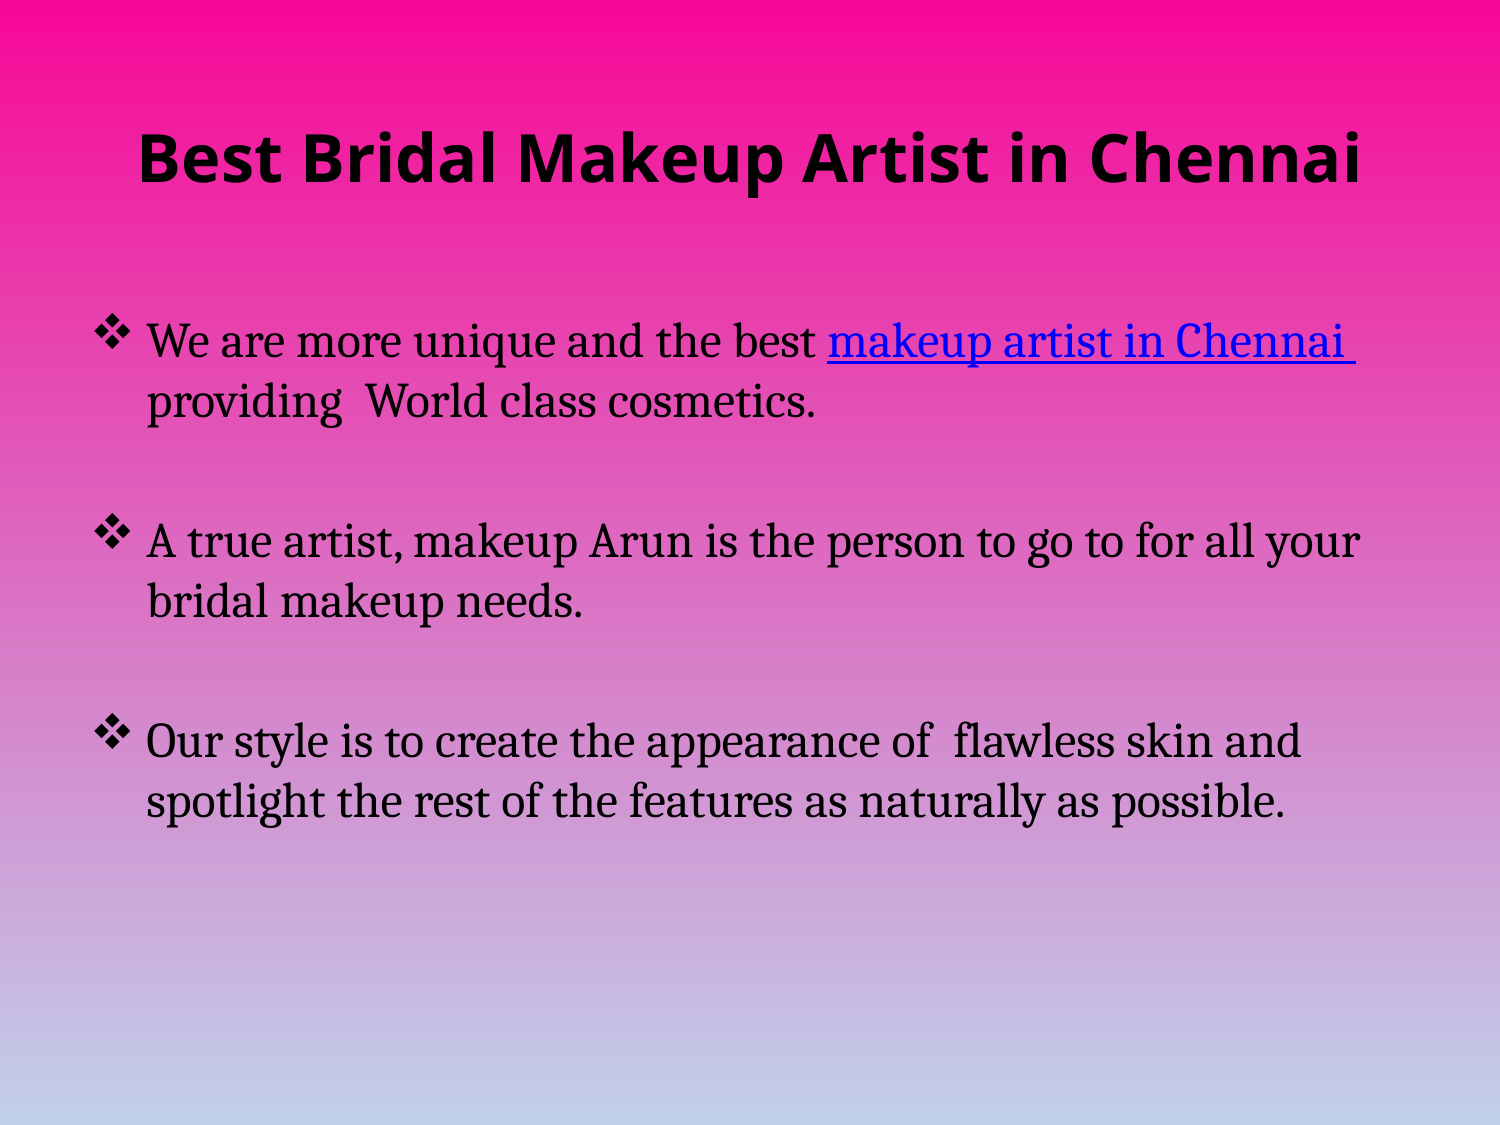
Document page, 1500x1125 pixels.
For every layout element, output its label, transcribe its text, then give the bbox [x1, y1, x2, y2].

title Best Bridal Makeup Artist in Chennai [50, 62, 1450, 250]
list We are more unique and the best makeup artist in Chennai providing World class cosmetics. A true artist, makeup Arun is the person to go to for all your bridal makeup needs. Our style is to create the appearance of flawless skin and spotlight the rest of the features as naturally as possible. [75, 299, 1425, 1043]
